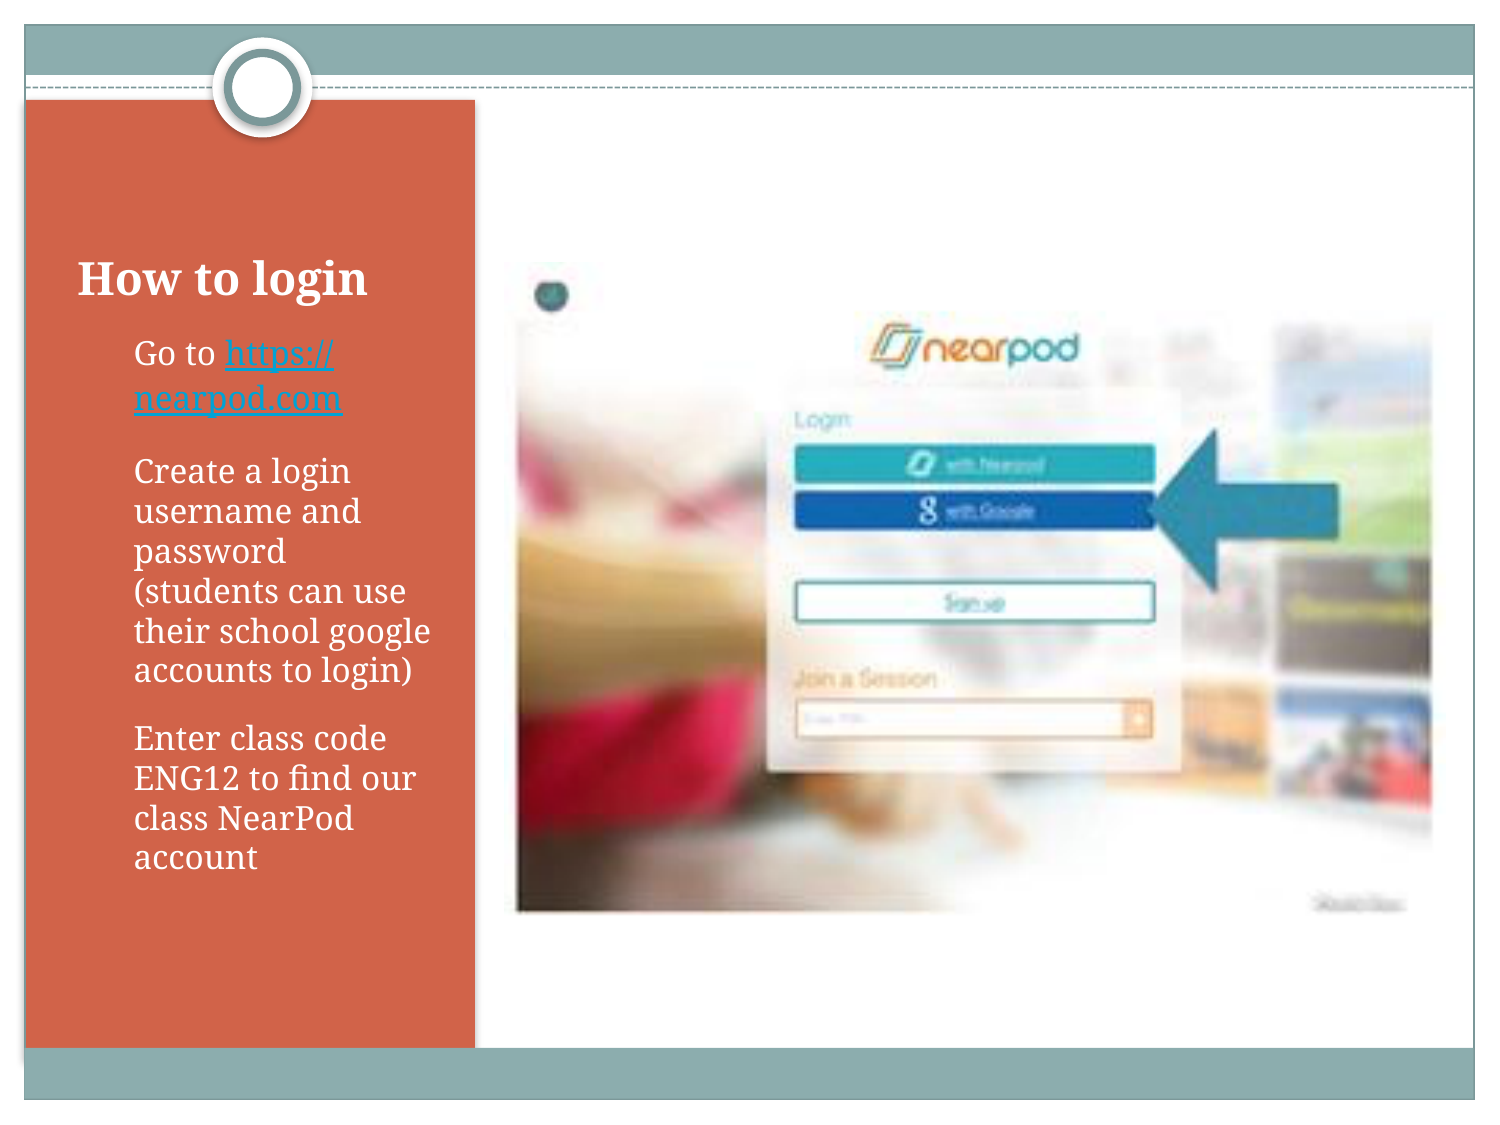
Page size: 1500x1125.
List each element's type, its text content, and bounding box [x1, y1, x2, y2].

picture [504, 262, 1446, 928]
list Go to https://nearpod.com Create a login username and password (students can use their school google accounts to login) Enter class code ENG12 to find our class NearPod account [62, 324, 450, 1005]
title How to login [62, 149, 450, 313]
